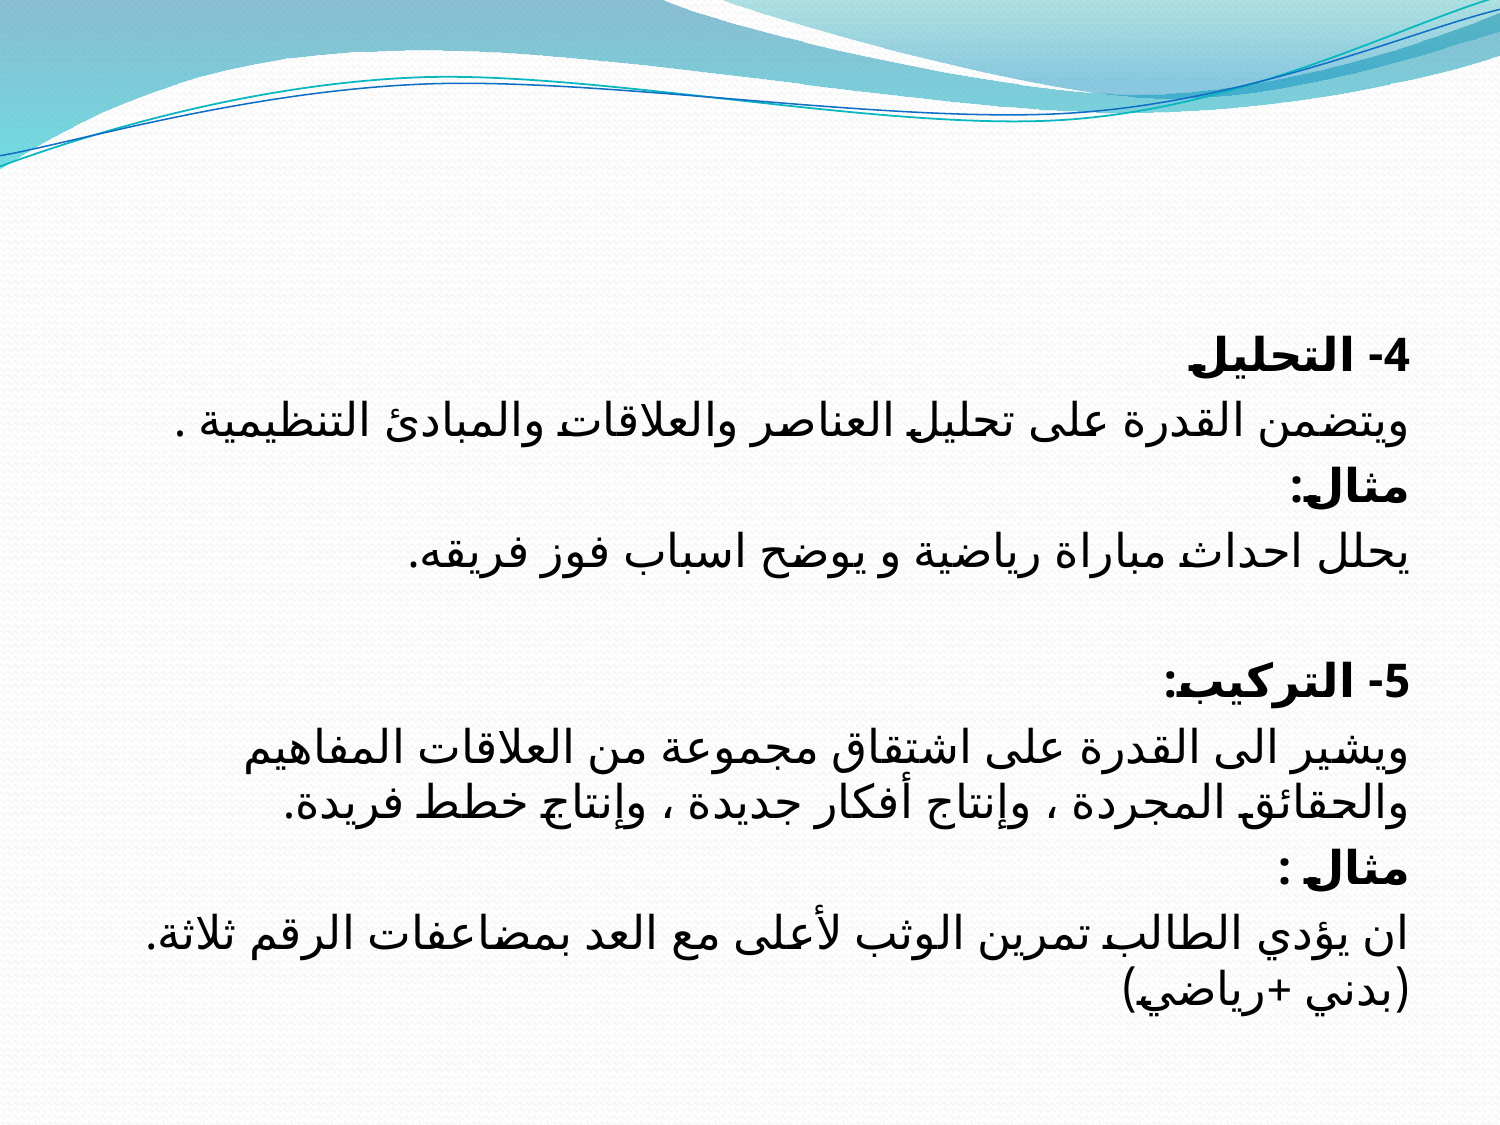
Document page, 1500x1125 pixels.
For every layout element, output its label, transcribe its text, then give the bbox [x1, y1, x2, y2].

list 4- التحليل ويتضمن القدرة على تحليل العناصر والعلاقات والمبادئ التنظيمية . مثال: يحلل احداث مباراة رياضية و يوضح اسباب فوز فريقه. 5- التركيب: ويشير الى القدرة على اشتقاق مجموعة من العلاقات المفاهيم والحقائق المجردة ، وإنتاج أفكار جديدة ، وإنتاج خطط فريدة. مثال : ان يؤدي الطالب تمرين الوثب لأعلى مع العد بمضاعفات الرقم ثلاثة. (بدني +رياضي) [75, 317, 1425, 1038]
